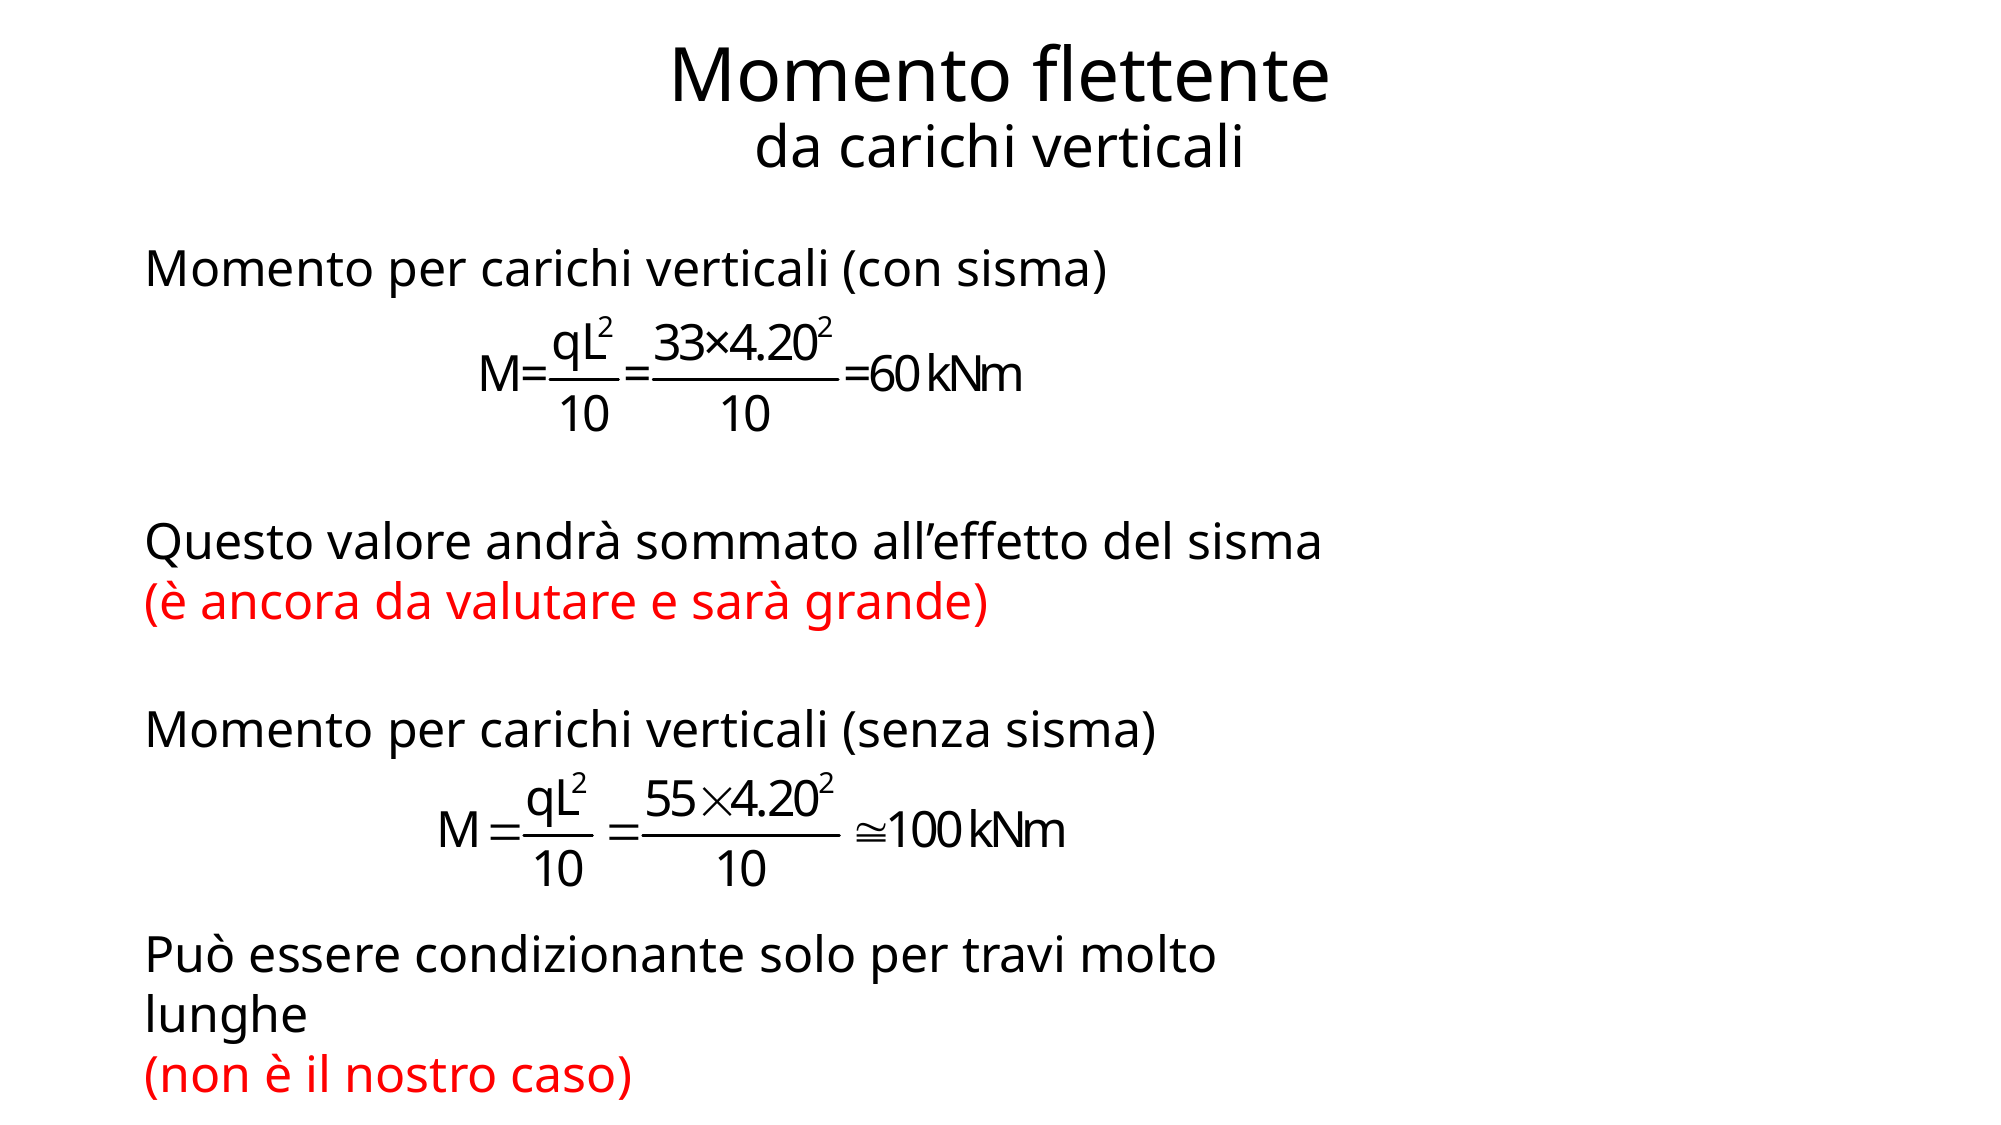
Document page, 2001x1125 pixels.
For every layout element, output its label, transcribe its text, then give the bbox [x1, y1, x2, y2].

list Momento per carichi verticali (con sisma) [70, 236, 1430, 325]
text_box Questo valore andrà sommato all’effetto del sisma (è ancora da valutare e sarà grande) [129, 501, 1370, 577]
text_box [478, 310, 1020, 436]
title Momento flettente da carichi verticali [137, 0, 1863, 218]
text_box Momento per carichi verticali (senza sisma) [129, 690, 1370, 766]
text_box Può essere condizionante solo per travi molto lunghe (non è il nostro caso) [129, 914, 1370, 1042]
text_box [436, 766, 1062, 892]
